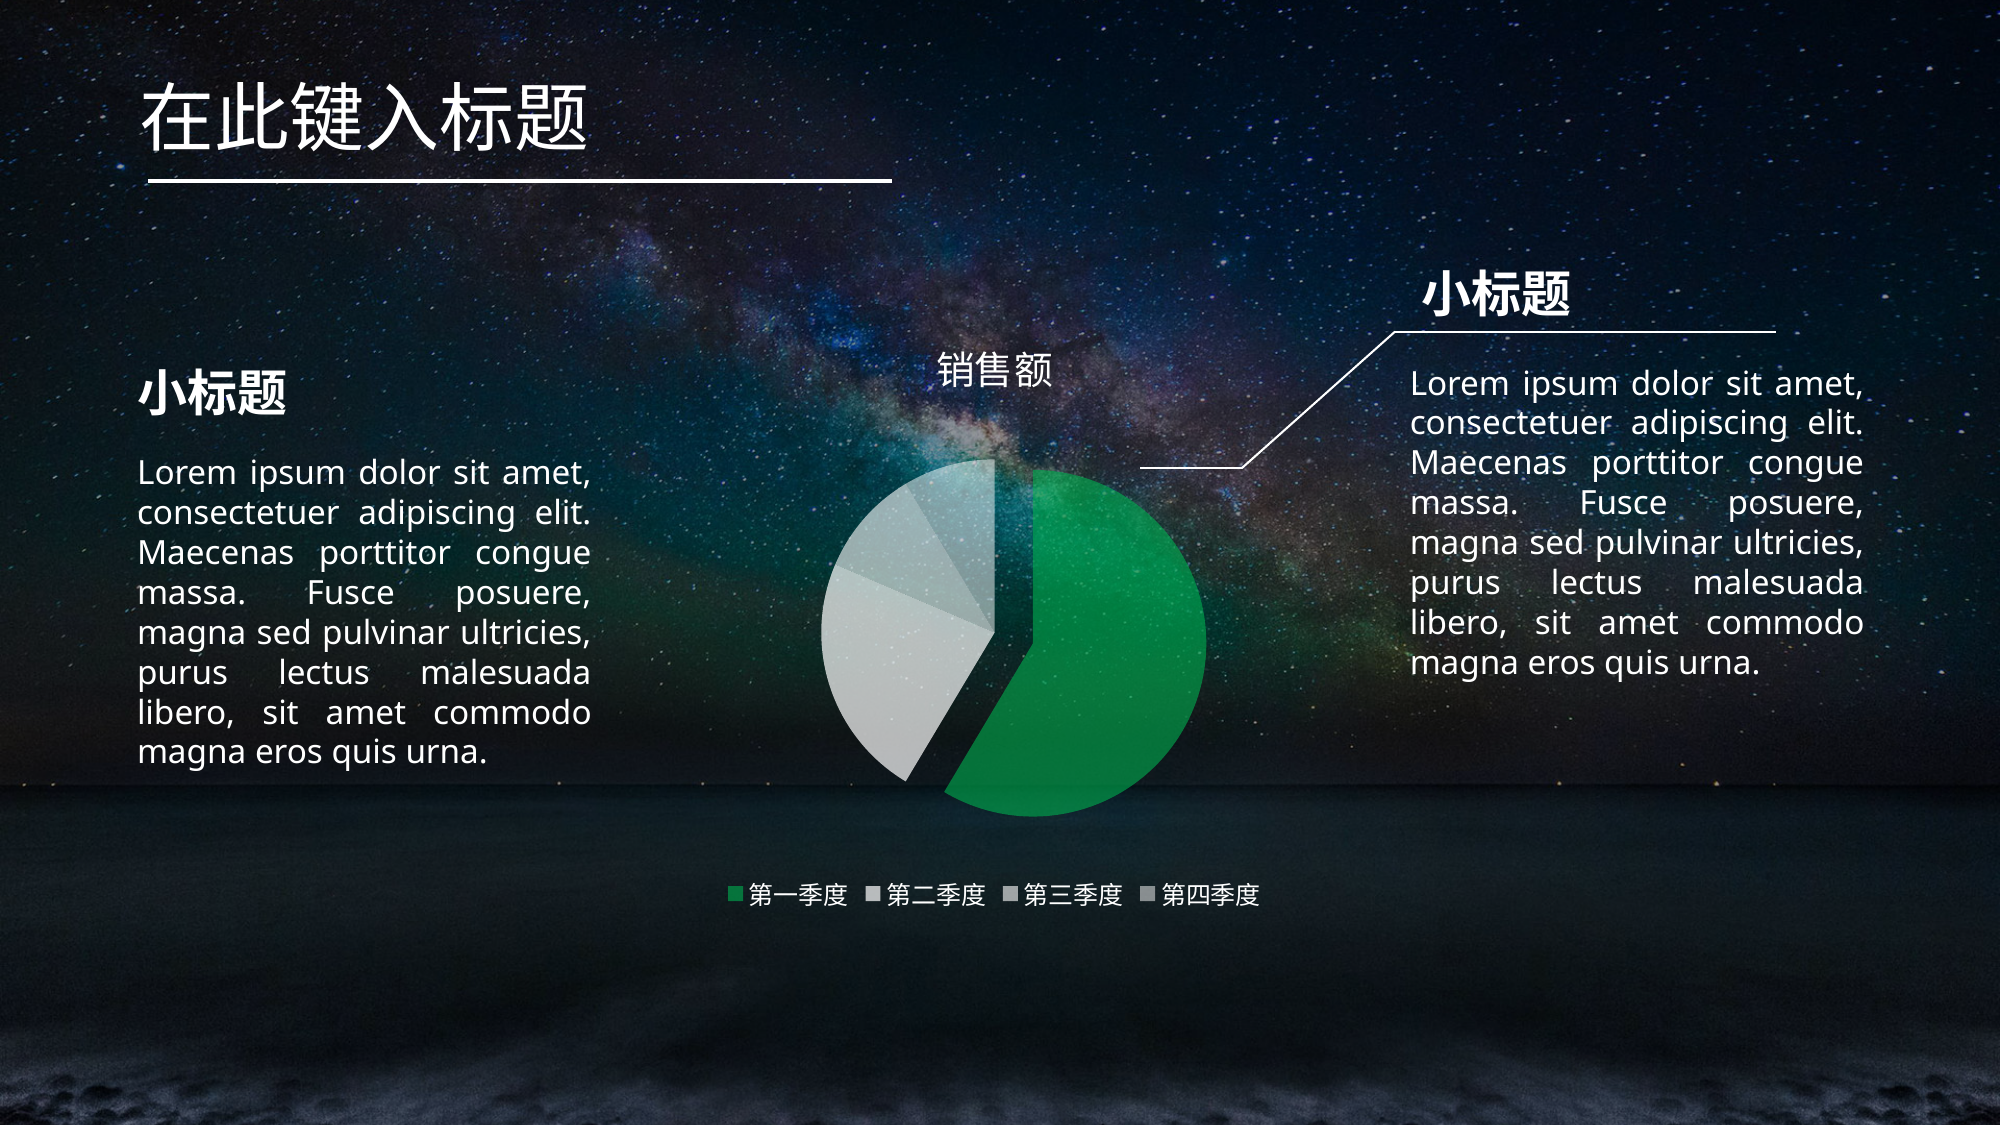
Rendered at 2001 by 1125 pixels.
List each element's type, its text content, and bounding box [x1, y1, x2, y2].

picture [0, 0, 2000, 1125]
text_box Lorem ipsum dolor sit amet, consectetuer adipiscing elit. Maecenas porttitor congue massa. Fusce posuere, magna sed pulvinar ultricies, purus lectus malesuada libero, sit amet commodo magna eros quis urna. [1506, 354, 1880, 689]
text_box 小标题 [1406, 255, 1587, 331]
text_box Lorem ipsum dolor sit amet, consectetuer adipiscing elit. Maecenas porttitor congue massa. Fusce posuere, magna sed pulvinar ultricies, purus lectus malesuada libero, sit amet commodo magna eros quis urna. [122, 443, 483, 778]
text_box 小标题 [123, 354, 303, 429]
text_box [1241, 331, 1395, 469]
text_box 在此键入标题 [124, 63, 605, 169]
chart [483, 307, 1506, 919]
